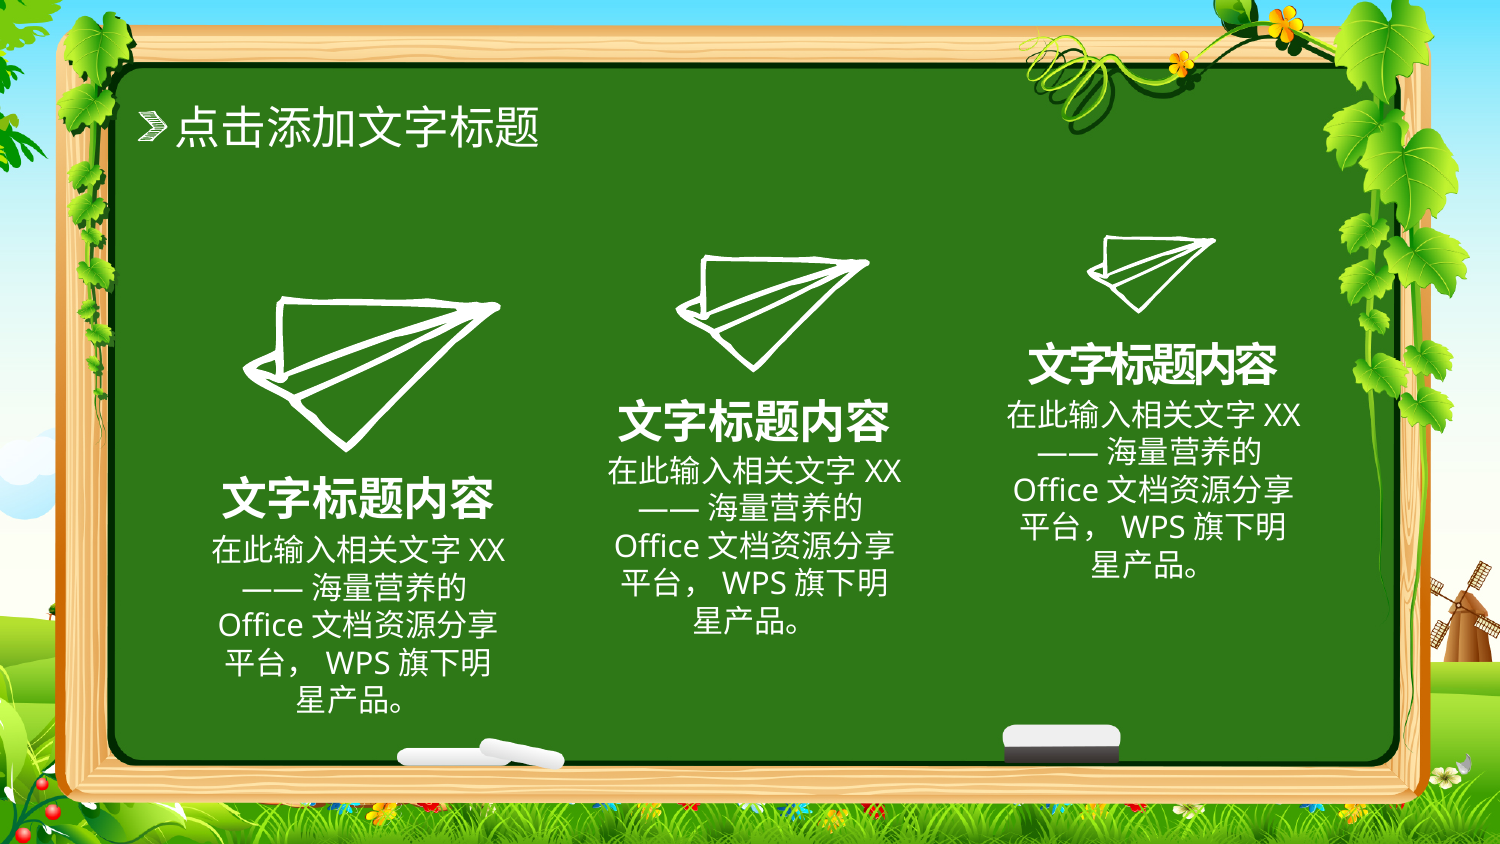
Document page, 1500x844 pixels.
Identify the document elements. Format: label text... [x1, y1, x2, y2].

text_box 文字标题内容 [1027, 336, 1279, 389]
text_box 点击添加文字标题 [174, 98, 542, 154]
text_box [675, 254, 870, 373]
picture [0, 0, 1500, 844]
text_box 文字标题内容 [220, 469, 496, 525]
text_box [1086, 235, 1217, 314]
text_box 文字标题内容 [617, 392, 892, 445]
text_box 在此输入相关文字XX——海量营养的Office文档资源分享平台，WPS旗下明星产品。 [595, 445, 914, 645]
text_box [242, 296, 501, 453]
text_box 在此输入相关文字XX——海量营养的Office文档资源分享平台，WPS旗下明星产品。 [199, 525, 517, 724]
text_box [137, 110, 168, 142]
text_box 在此输入相关文字XX——海量营养的Office文档资源分享平台，WPS旗下明星产品。 [994, 389, 1313, 588]
